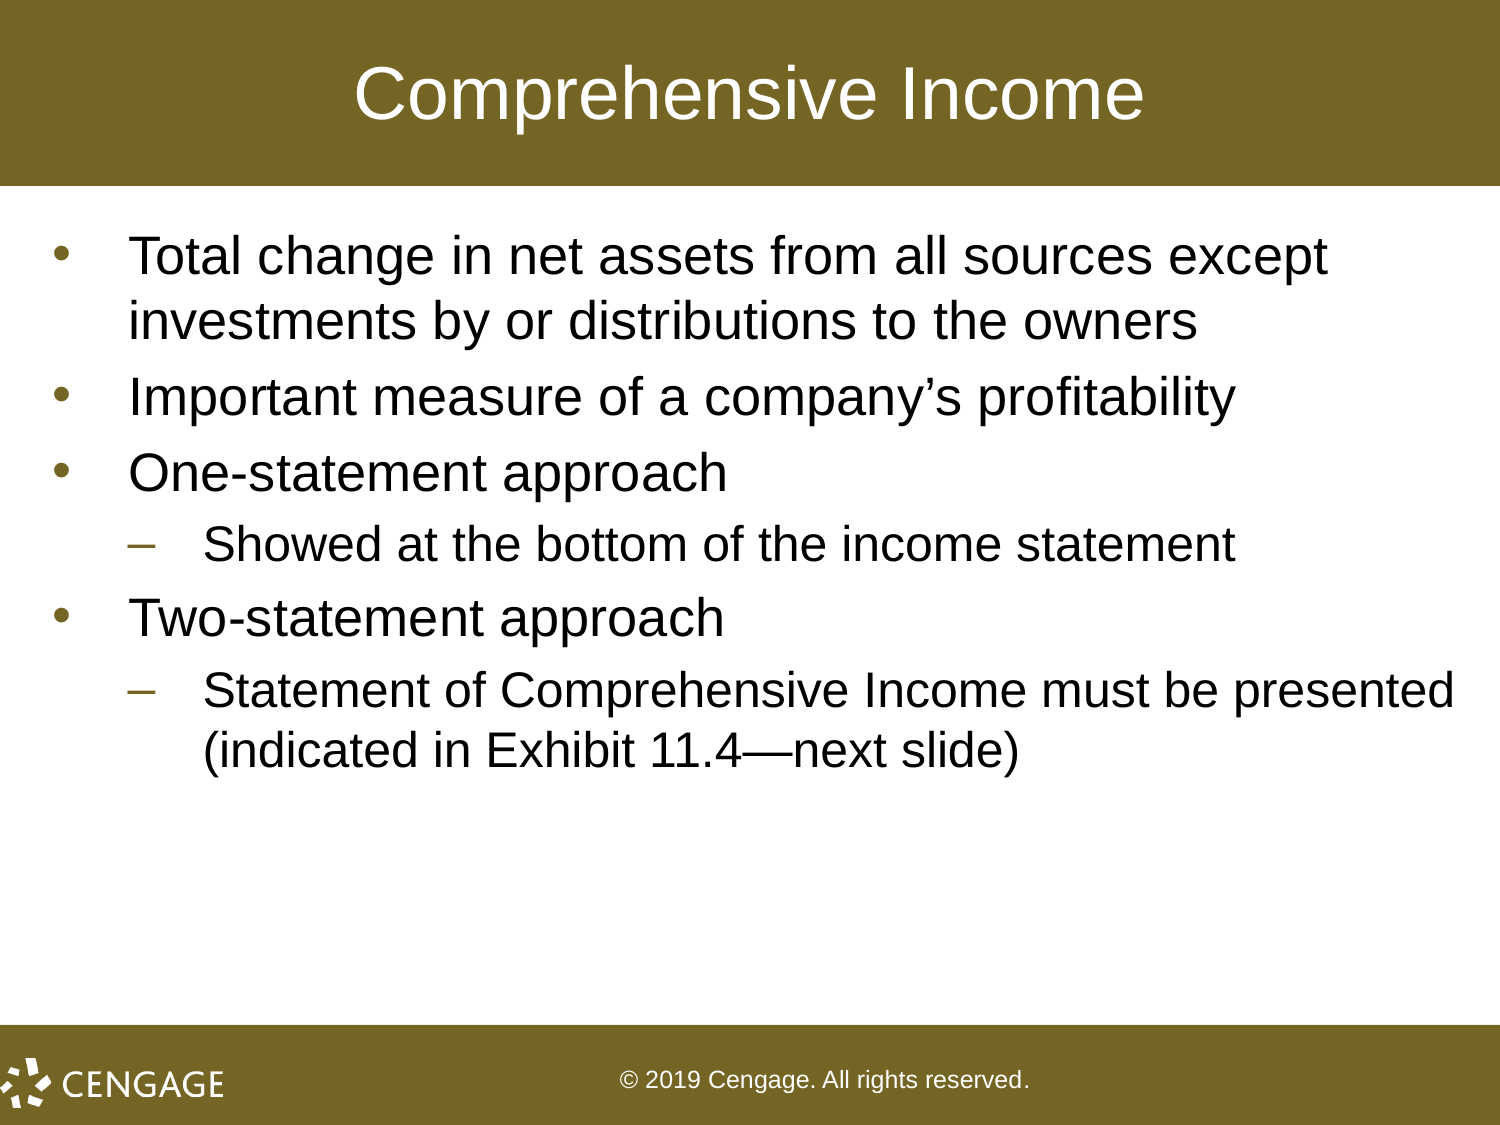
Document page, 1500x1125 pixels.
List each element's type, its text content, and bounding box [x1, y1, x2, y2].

picture [0, 1058, 223, 1108]
list Total change in net assets from all sources except investments by or distributions to the owners Important measure of a company’s profitability One-statement approach Showed at the bottom of the income statement Two-statement approach Statement of Comprehensive Income must be presented (indicated in Exhibit 11.4—next slide) [37, 212, 1475, 982]
title Comprehensive Income [7, 4, 1493, 175]
